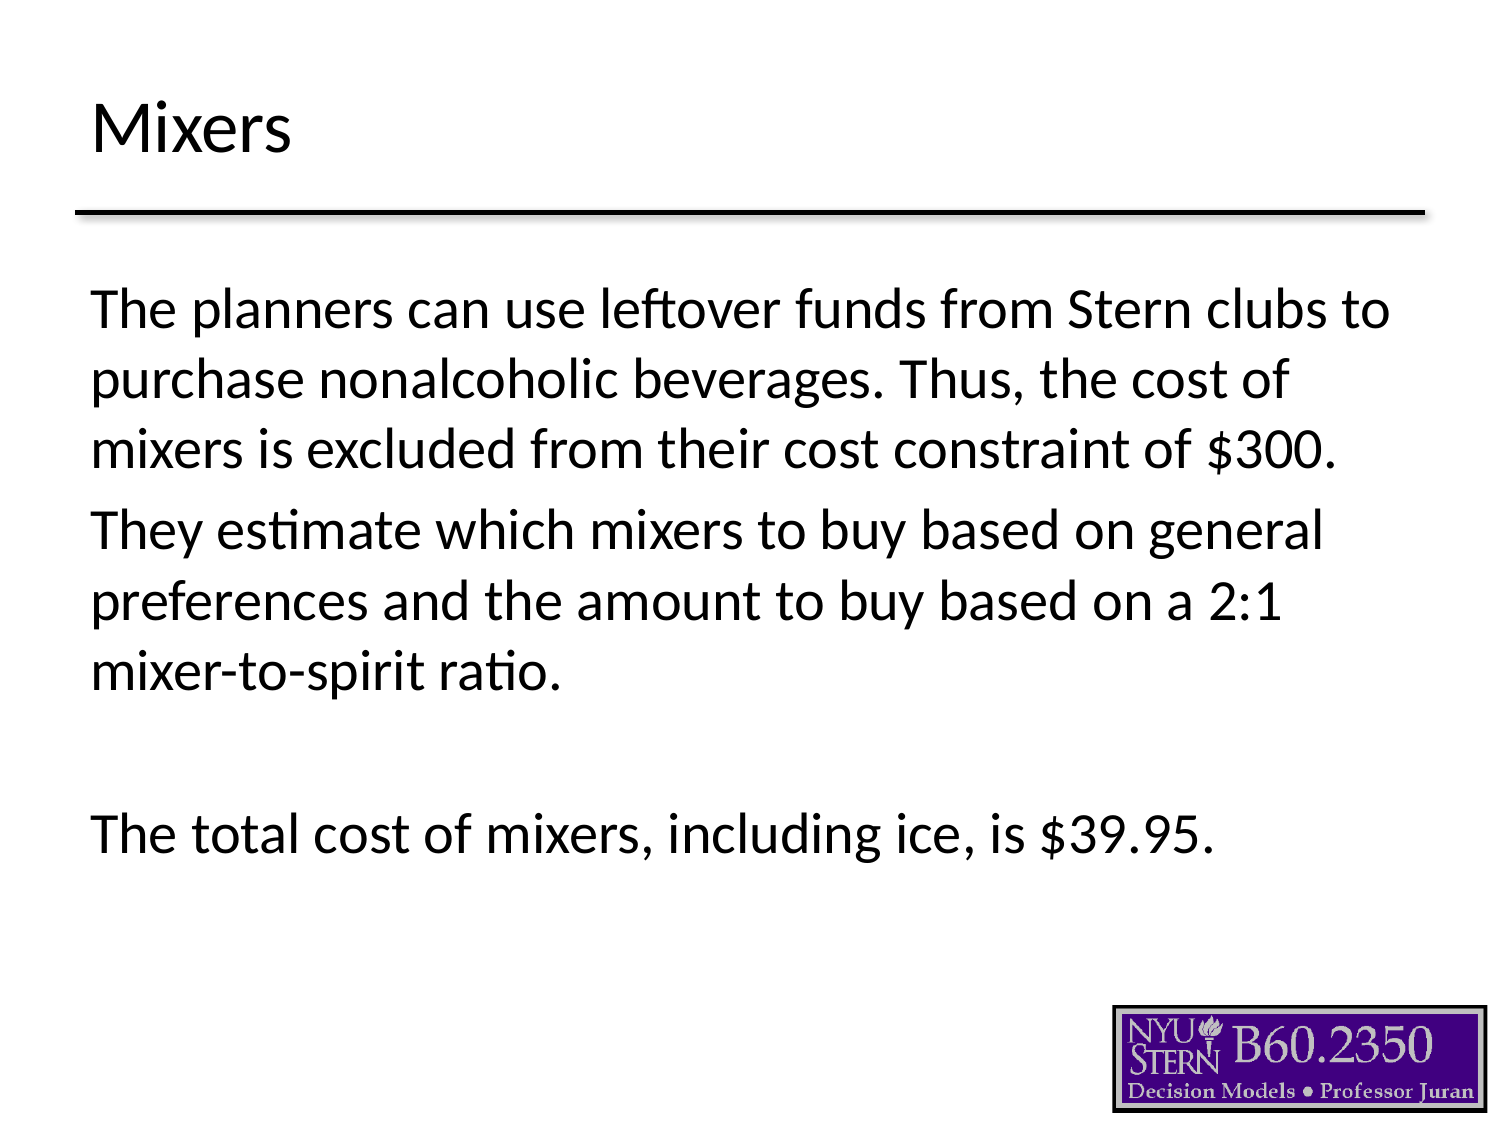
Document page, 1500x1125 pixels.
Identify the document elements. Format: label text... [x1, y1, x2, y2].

title Mixers [75, 45, 1425, 200]
picture [1112, 1005, 1488, 1113]
list The planners can use leftover funds from Stern clubs to purchase nonalcoholic beverages. Thus, the cost of mixers is excluded from their cost constraint of $300. They estimate which mixers to buy based on general preferences and the amount to buy based on a 2:1 mixer-to-spirit ratio. The total cost of mixers, including ice, is $39.95. [75, 262, 1425, 1050]
